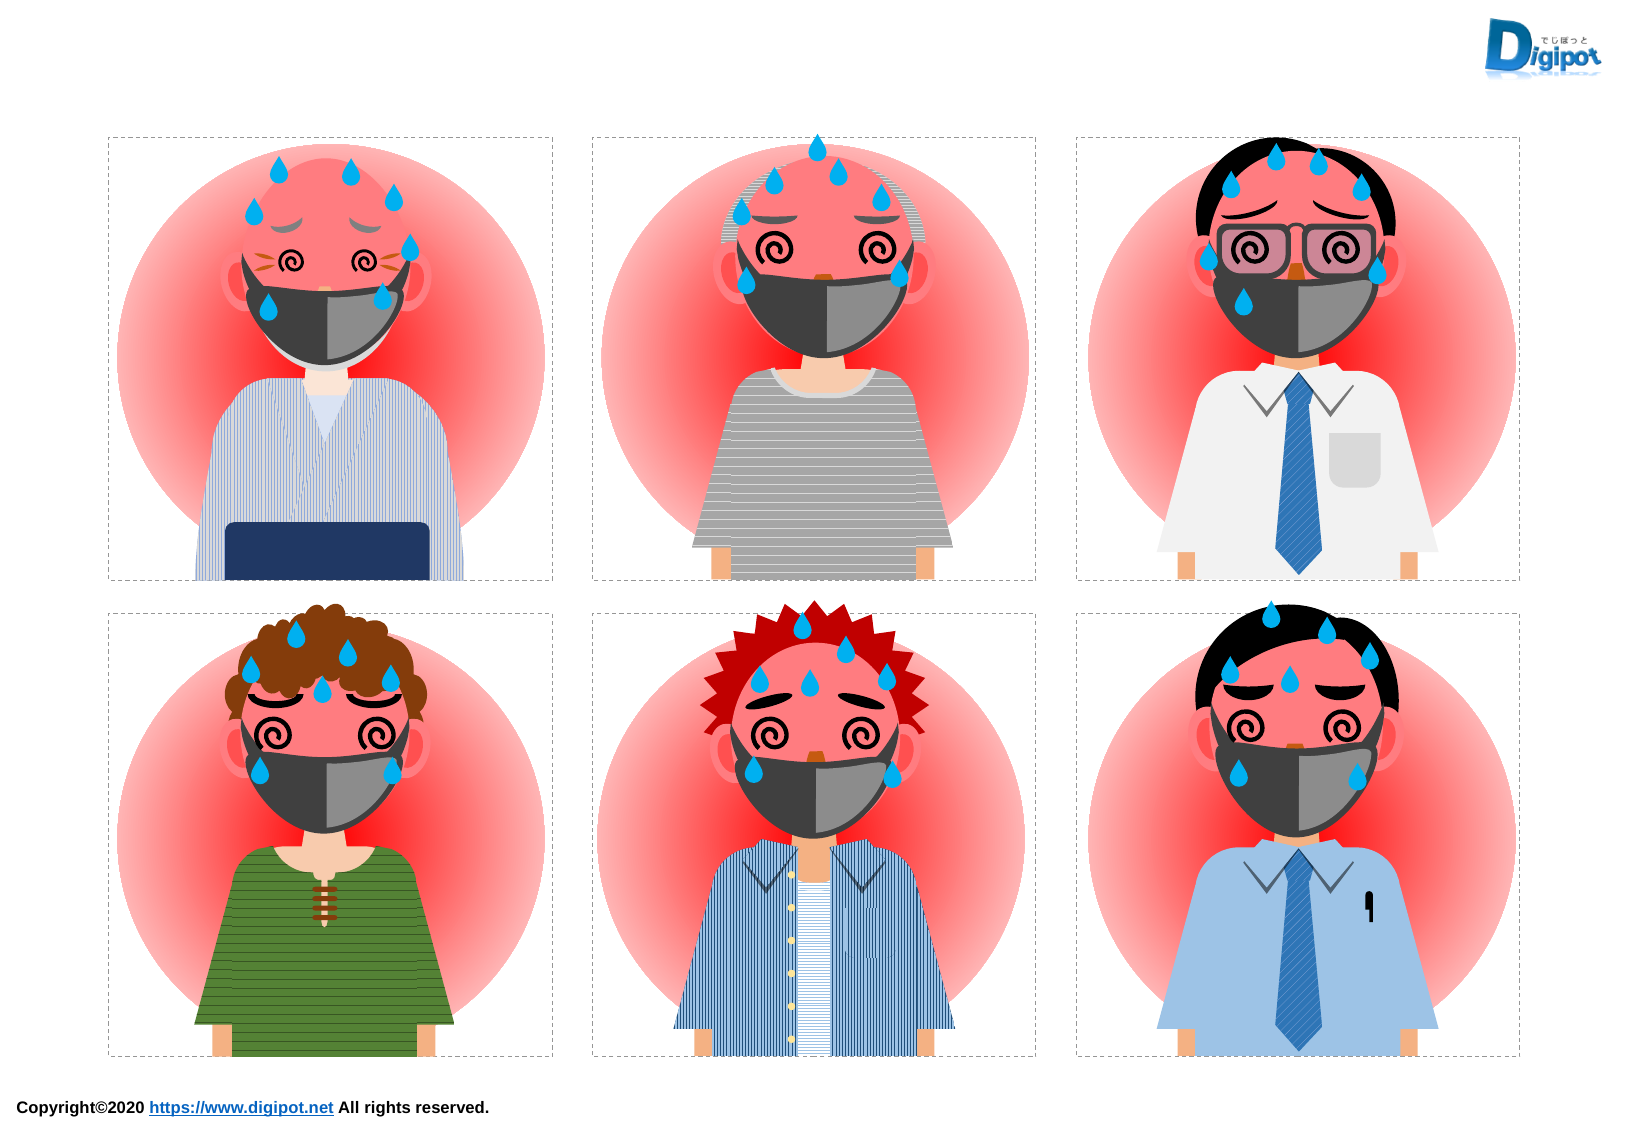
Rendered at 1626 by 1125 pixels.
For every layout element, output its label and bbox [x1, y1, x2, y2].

text_box [601, 133, 1029, 580]
text_box [1088, 137, 1516, 580]
picture [1485, 18, 1602, 82]
text_box [597, 600, 1025, 1056]
text_box [117, 603, 545, 1058]
text_box [1088, 600, 1516, 1056]
text_box [117, 144, 545, 581]
